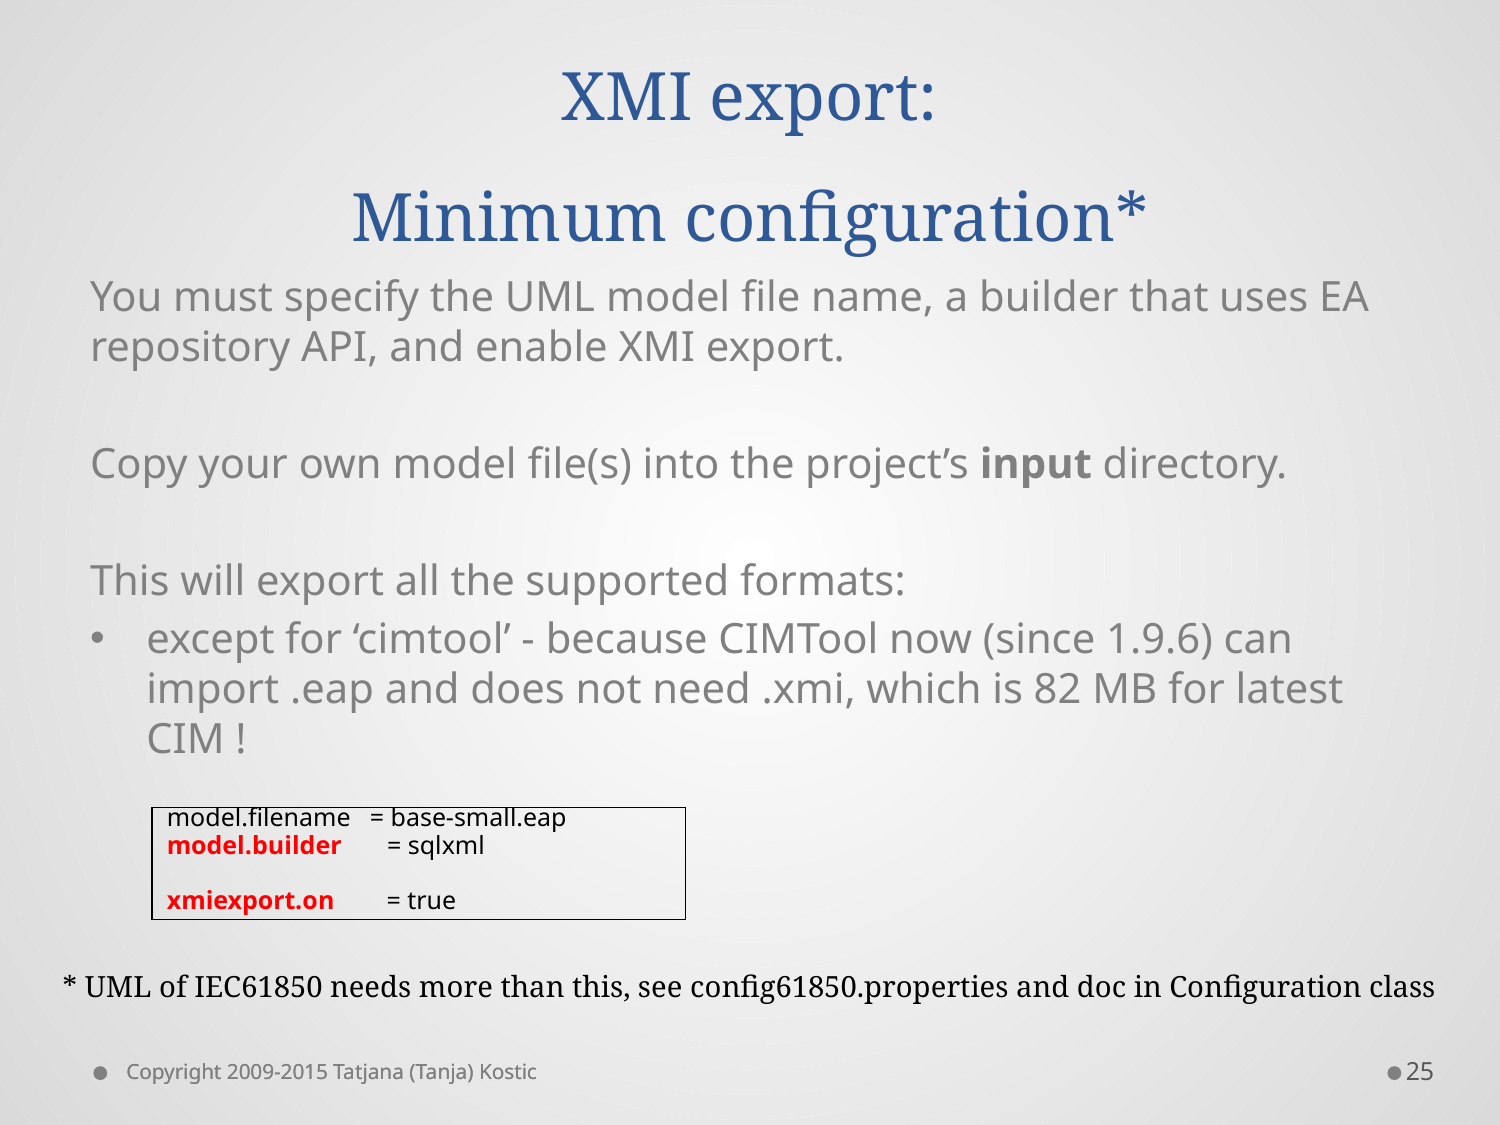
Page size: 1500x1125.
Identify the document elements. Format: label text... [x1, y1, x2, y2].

slide_number 25 [1401, 1042, 1494, 1103]
text_box model.filename = base-small.eap model.builder = sqlxml xmiexport.on = true [152, 807, 686, 920]
title XMI export: Minimum configuration* [75, 0, 1425, 262]
text_box * UML of IEC61850 needs more than this, see config61850.properties and doc in Configuration class [47, 960, 1452, 1011]
list You must specify the UML model file name, a builder that uses EA repository API, and enable XMI export. Copy your own model file(s) into the project’s input directory. This will export all the supported formats: except for ‘cimtool’ - because CIMTool now (since 1.9.6) can import .eap and does not need .xmi, which is 82 MB for latest CIM ! [75, 262, 1425, 960]
